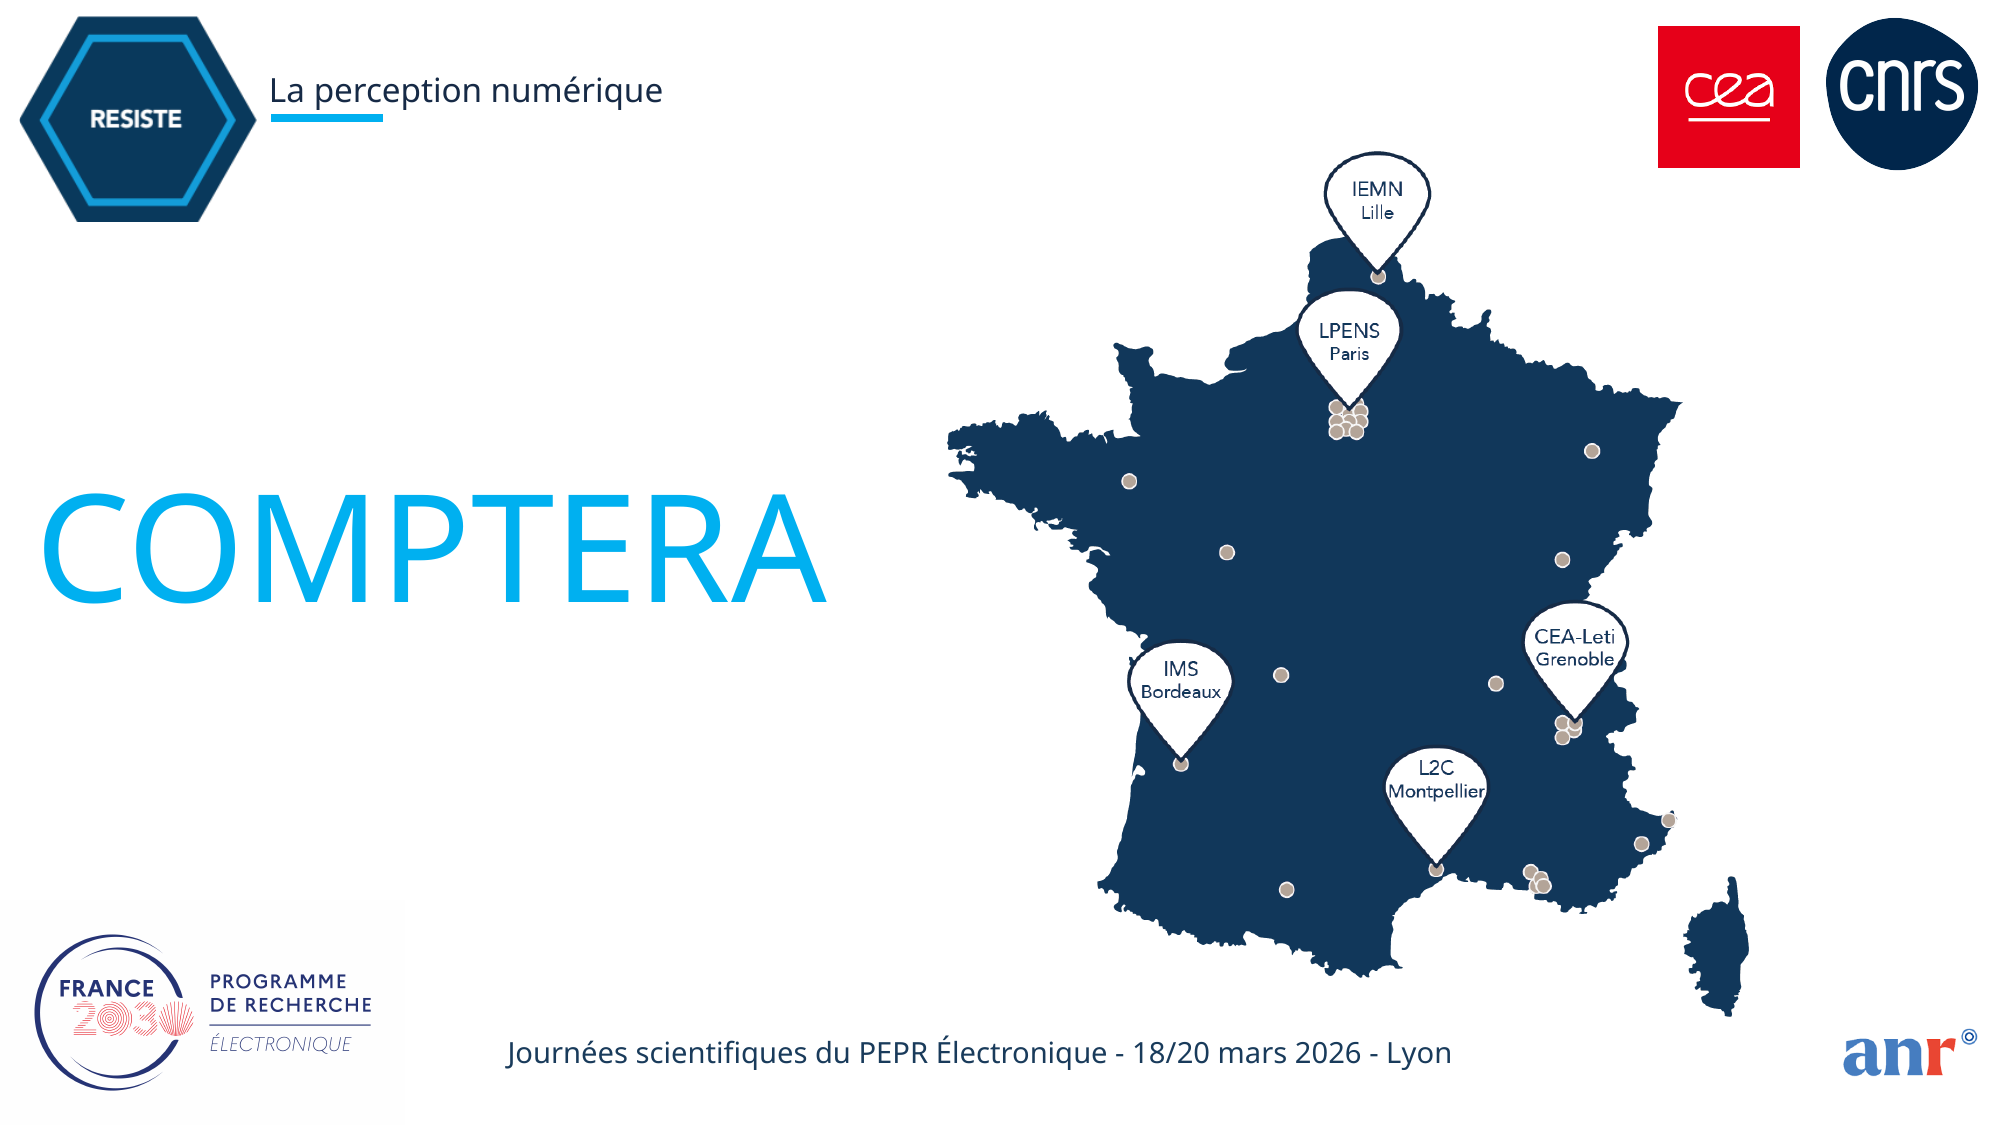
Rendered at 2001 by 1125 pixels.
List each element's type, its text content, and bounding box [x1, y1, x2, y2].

picture [0, 900, 405, 1125]
picture [944, 26, 1800, 1017]
picture [1823, 16, 1981, 172]
picture [1839, 982, 1981, 1124]
list COMPTERA [20, 465, 910, 660]
